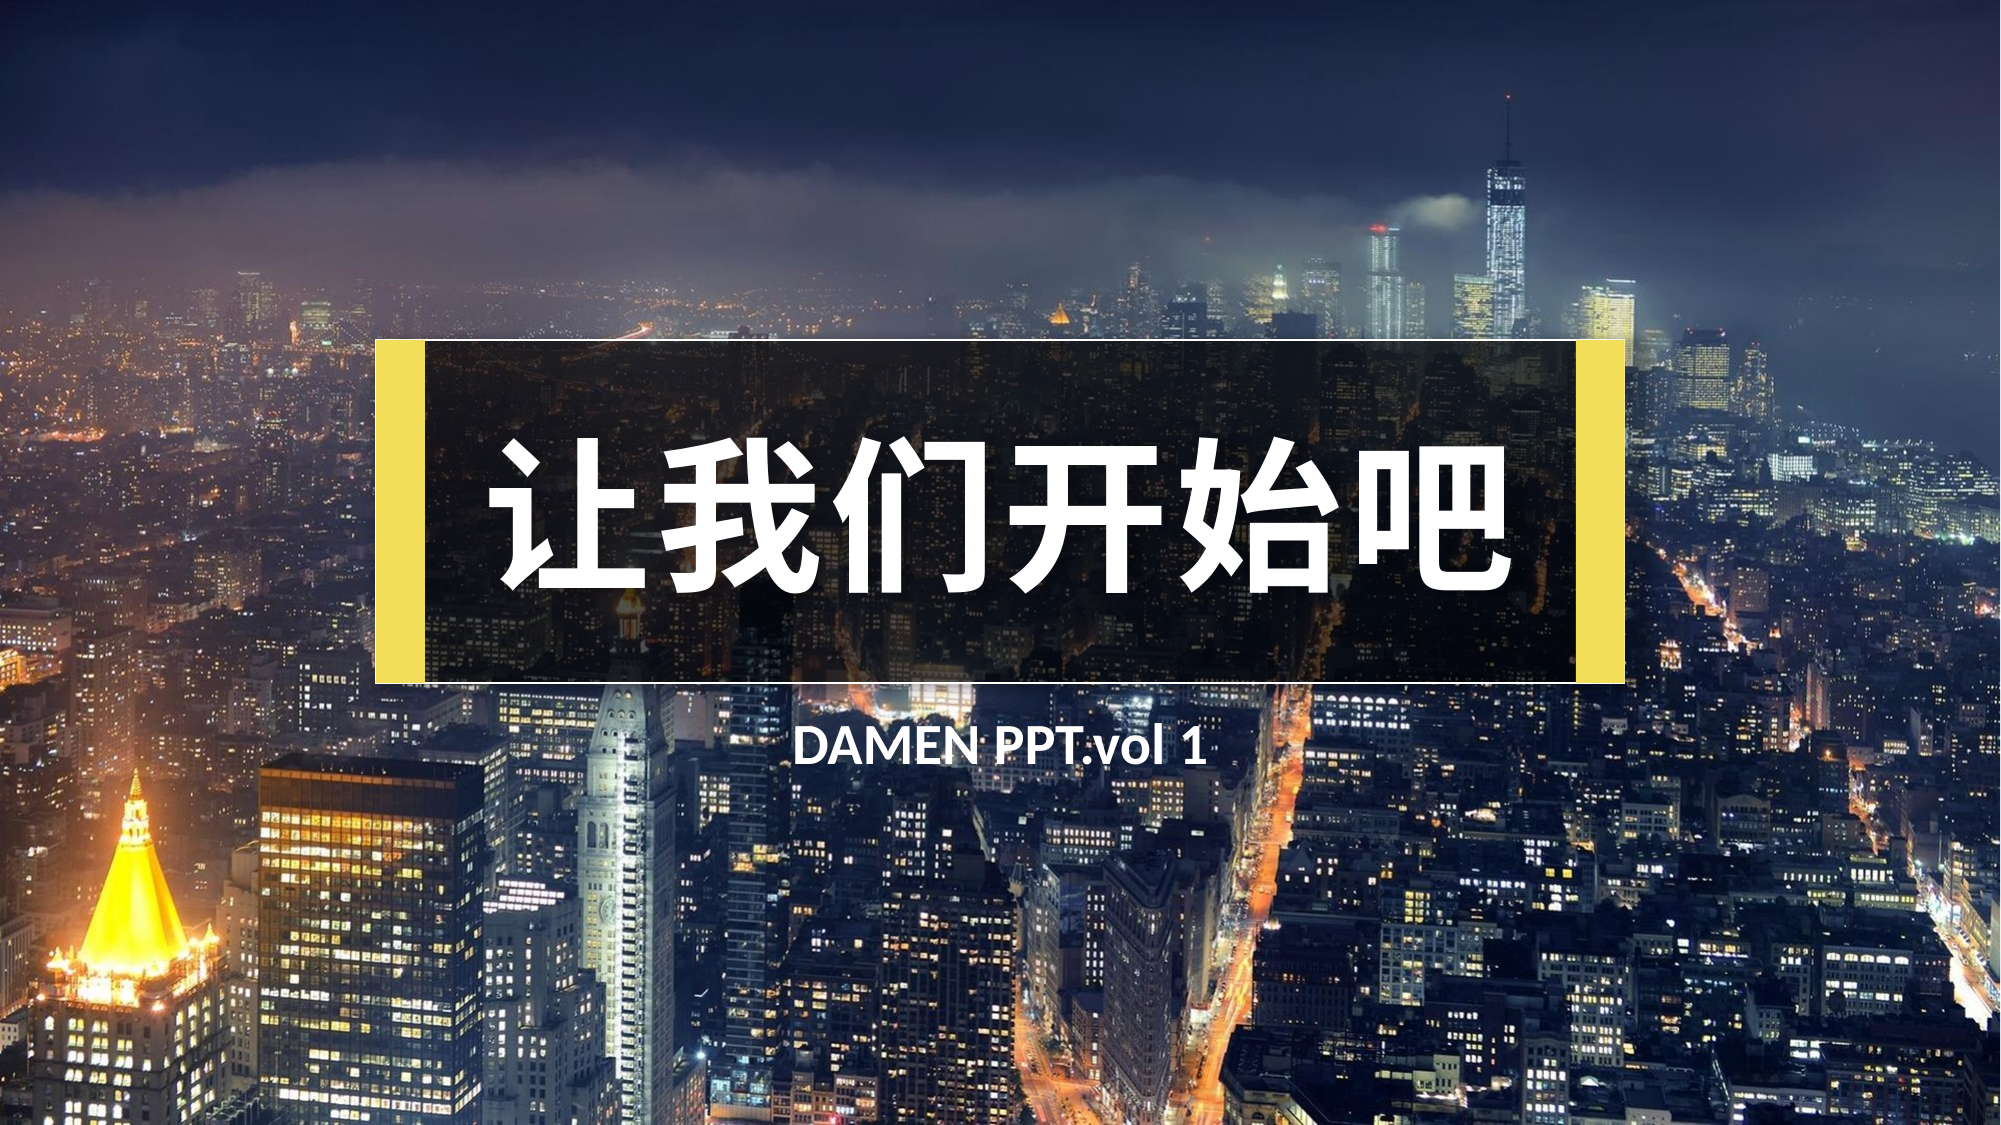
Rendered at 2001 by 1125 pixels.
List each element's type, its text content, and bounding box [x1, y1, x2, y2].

picture [0, 0, 2001, 1125]
text_box DAMEN PPT.vol 1 [690, 699, 1310, 784]
text_box 让我们开始吧 [426, 339, 1575, 684]
text_box [375, 339, 426, 684]
text_box [1575, 339, 1626, 684]
